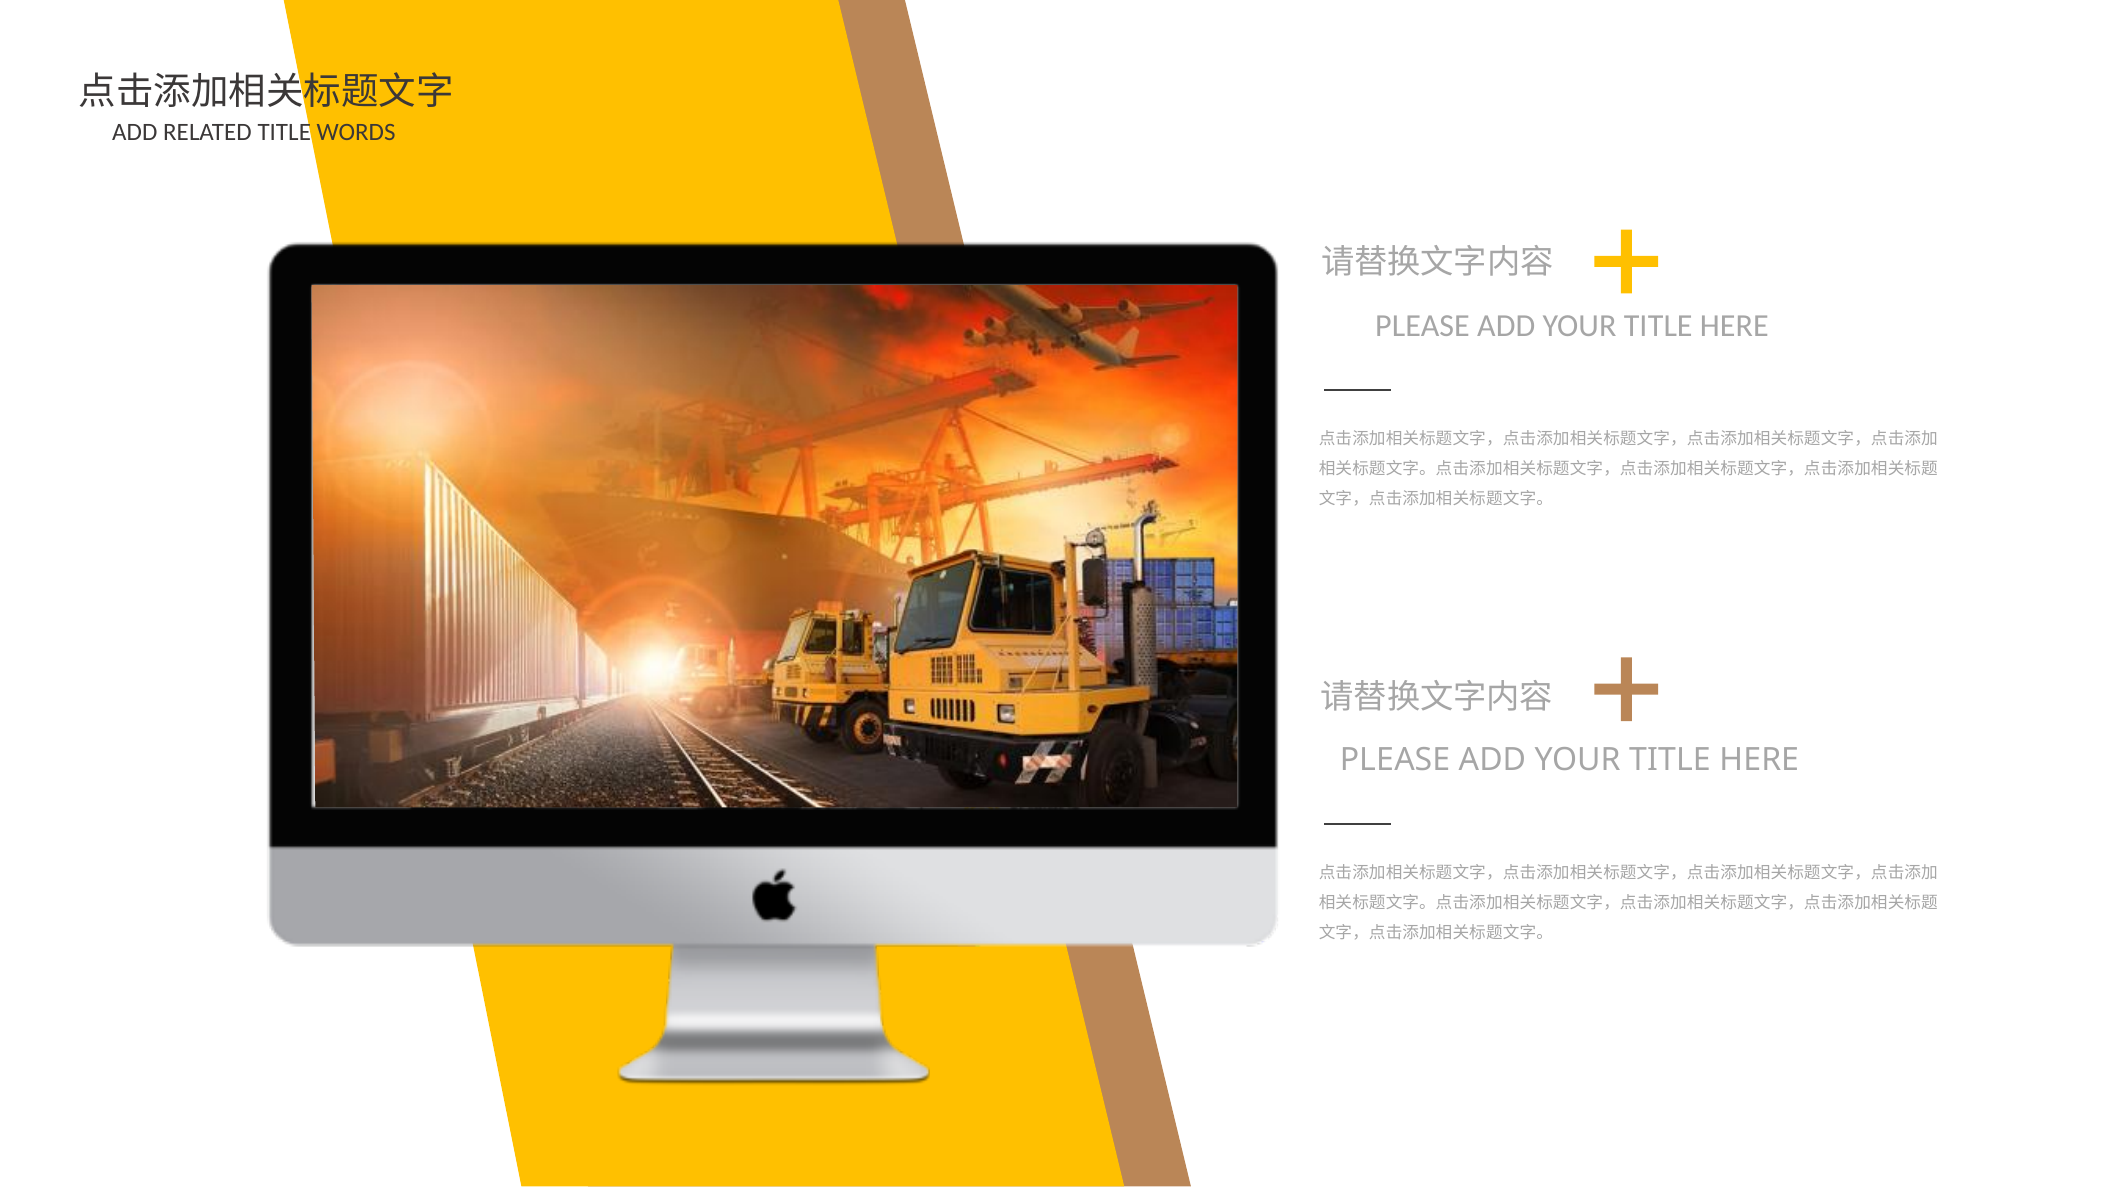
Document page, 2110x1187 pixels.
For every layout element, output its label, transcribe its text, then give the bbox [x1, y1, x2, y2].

text_box 点击添加相关标题文字 [62, 59, 283, 121]
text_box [257, 232, 1298, 1090]
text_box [283, 0, 1191, 232]
text_box ADD RELATED TITLE WORDS [96, 107, 283, 154]
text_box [1303, 232, 1954, 514]
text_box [283, 1090, 1191, 1187]
text_box [1620, 656, 1633, 667]
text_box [1303, 667, 1954, 948]
